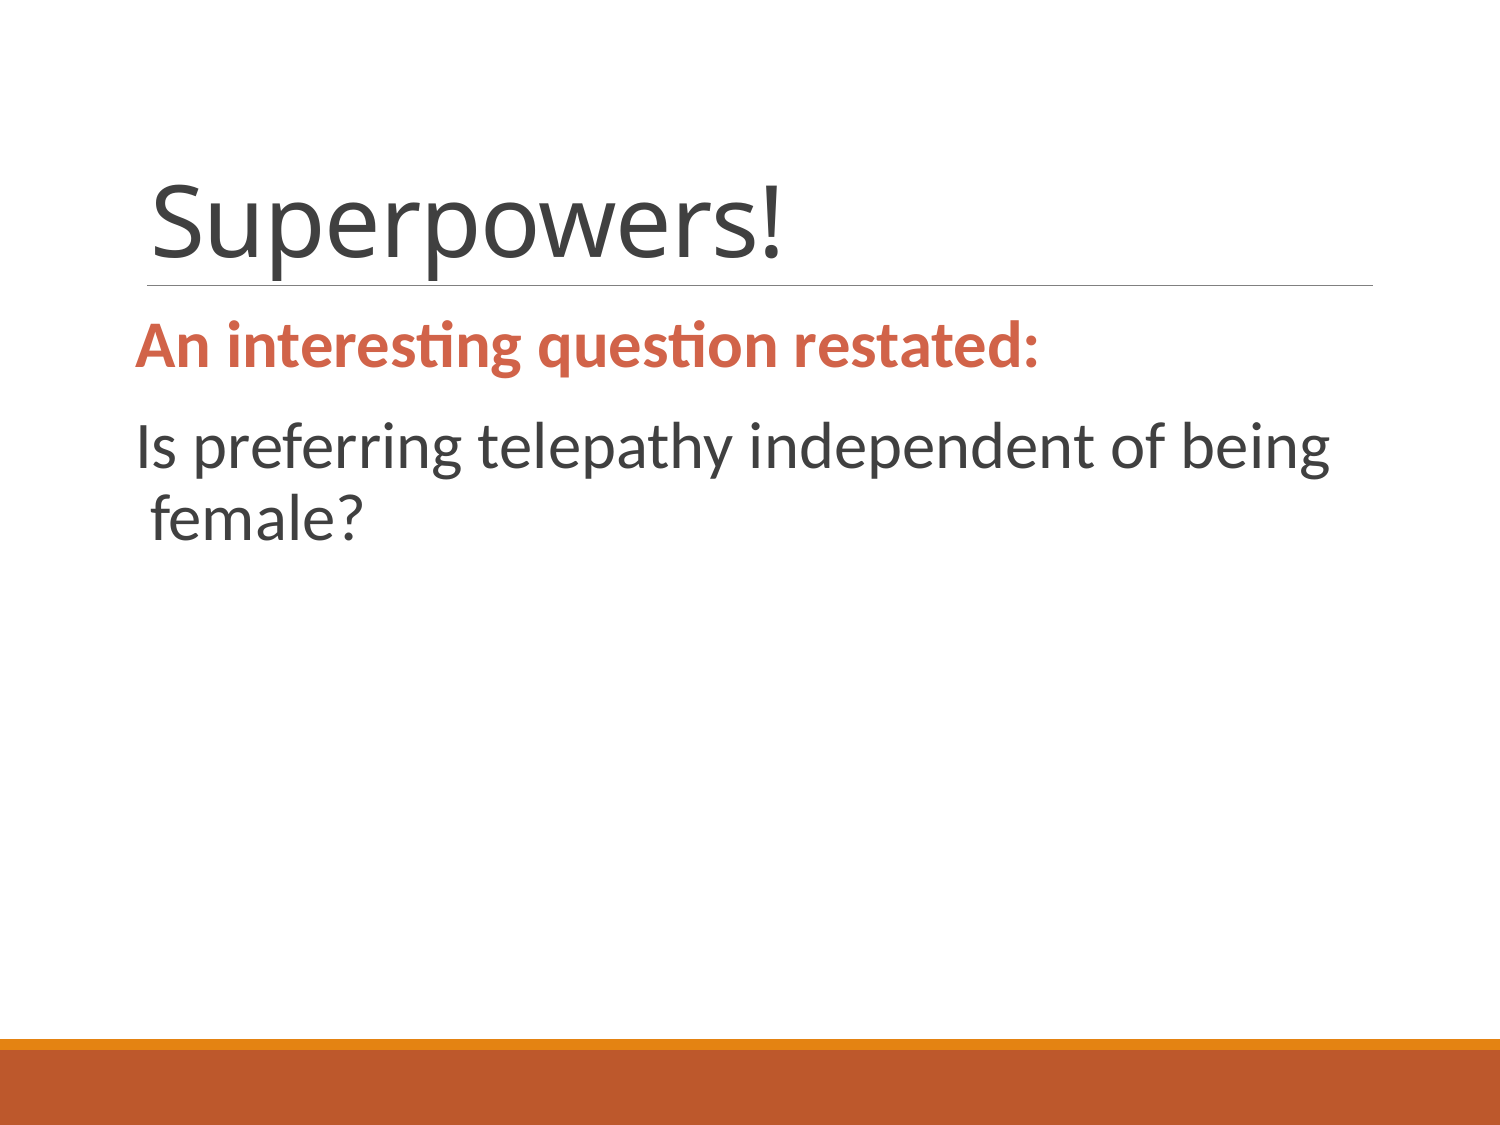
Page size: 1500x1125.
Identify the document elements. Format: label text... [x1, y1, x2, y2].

list An interesting question restated: Is preferring telepathy independent of being female? [135, 302, 1373, 963]
title Superpowers! [135, 47, 1373, 285]
